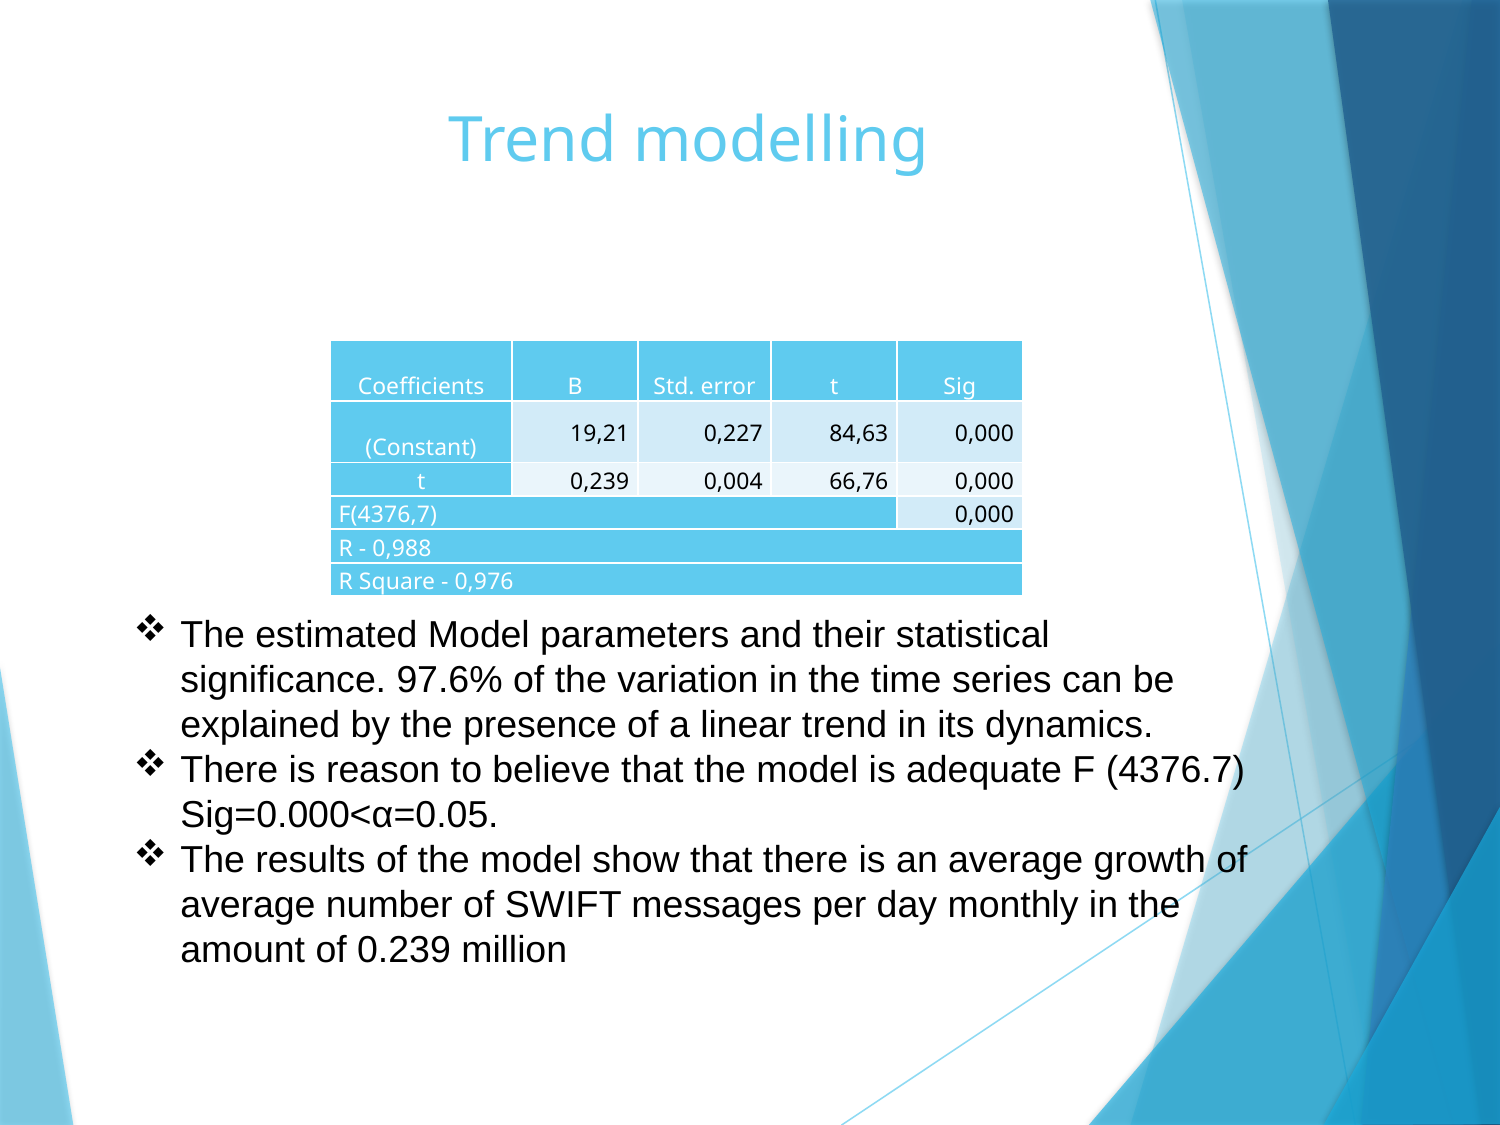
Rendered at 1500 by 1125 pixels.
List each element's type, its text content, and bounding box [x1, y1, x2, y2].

table_cell R Square - 0,976 [331, 564, 1022, 595]
table_cell 84,63 [772, 402, 896, 462]
table_header t [772, 341, 896, 400]
table_cell 0,227 [639, 402, 770, 462]
table_cell 0,004 [639, 463, 770, 495]
table_cell F(4376,7) [331, 497, 896, 528]
table_header Coefficients [331, 341, 511, 400]
table_cell R - 0,988 [331, 530, 1022, 562]
title Trend modelling [433, 91, 1500, 186]
table_header Std. error [639, 341, 770, 400]
text_box The estimated Model parameters and their statistical significance. 97.6% of the variation in the time series can be explained by the presence of a linear trend in its dynamics. There is reason to believe that the model is adequate F (4376.7) Sig=0.000<α=0.05. The results of the model show that there is an average growth of average number of SWIFT messages per day monthly in the amount of 0.239 million [118, 603, 1266, 1012]
table_cell 0,000 [898, 497, 1022, 528]
table_cell 66,76 [772, 463, 896, 495]
table_cell 0,000 [898, 402, 1022, 462]
table_cell 0,000 [898, 463, 1022, 495]
table_cell t [331, 463, 511, 495]
table_header B [513, 341, 637, 400]
table_header Sig [898, 341, 1022, 400]
table_cell (Constant) [331, 402, 511, 462]
table_cell 19,21 [513, 402, 637, 462]
table_cell 0,239 [513, 463, 637, 495]
